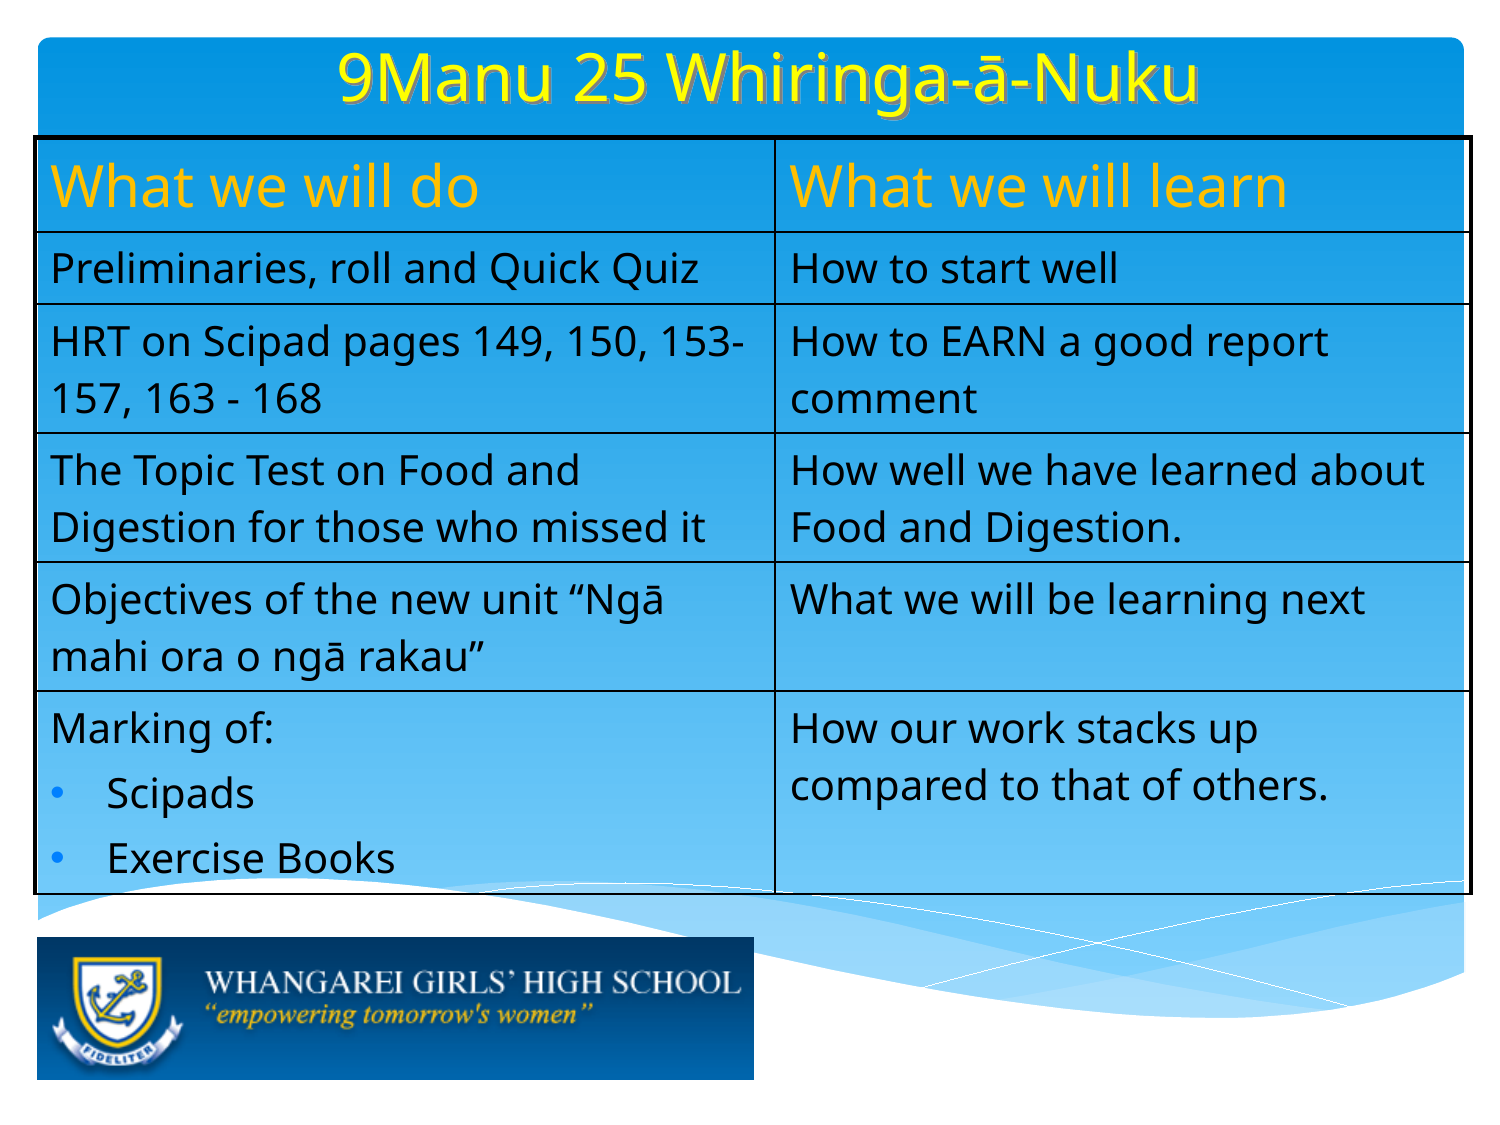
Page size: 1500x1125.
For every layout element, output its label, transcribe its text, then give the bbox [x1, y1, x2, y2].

table_cell How to EARN a good report comment [776, 305, 1469, 432]
table_cell How well we have learned about Food and Digestion. [776, 434, 1469, 561]
table_cell The Topic Test on Food and Digestion for those who missed it [37, 434, 774, 561]
table_cell What we will be learning next [776, 563, 1469, 690]
table_cell How to start well [776, 233, 1469, 303]
table_header What we will do [37, 140, 774, 231]
picture [37, 937, 754, 1080]
table_cell Preliminaries, roll and Quick Quiz [37, 233, 774, 303]
table_header What we will learn [776, 140, 1469, 231]
table_cell Objectives of the new unit “Ngā mahi ora o ngā rakau” [37, 563, 774, 690]
table_cell How our work stacks up compared to that of others. [776, 692, 1469, 893]
table_cell Marking of: Scipads Exercise Books [37, 692, 774, 893]
table_cell HRT on Scipad pages 149, 150, 153-157, 163 - 168 [37, 305, 774, 432]
text_box 9Manu 25 Whiringa-ā-Nuku [162, 24, 1375, 125]
